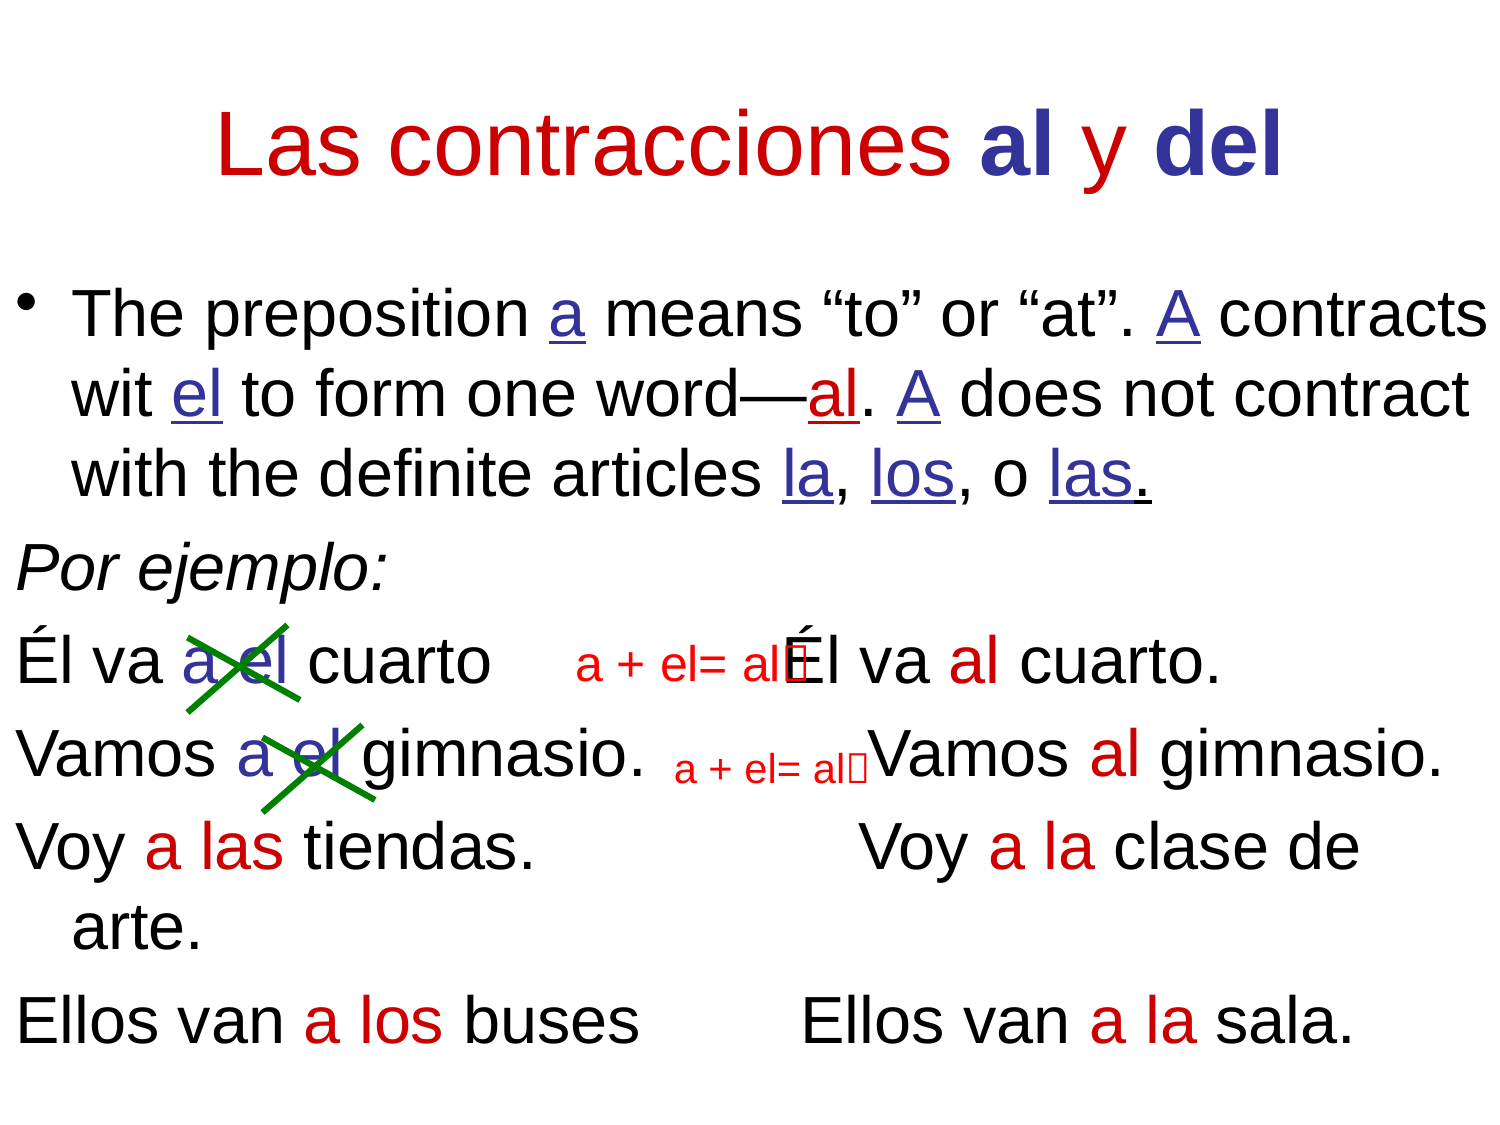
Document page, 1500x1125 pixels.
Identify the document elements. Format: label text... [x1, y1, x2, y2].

list The preposition a means “to” or “at”. A contracts wit el to form one word—al. A does not contract with the definite articles la, los, o las. Por ejemplo: Él va a el cuarto Él va al cuarto. Vamos a el gimnasio. Vamos al gimnasio. Voy a las tiendas. Voy a la clase de arte. Ellos van a los buses Ellos van a la sala. [0, 262, 1500, 1005]
title Las contracciones al y del [75, 45, 1425, 233]
text_box a + el= al [658, 734, 886, 800]
text_box a + el= al [560, 624, 826, 699]
